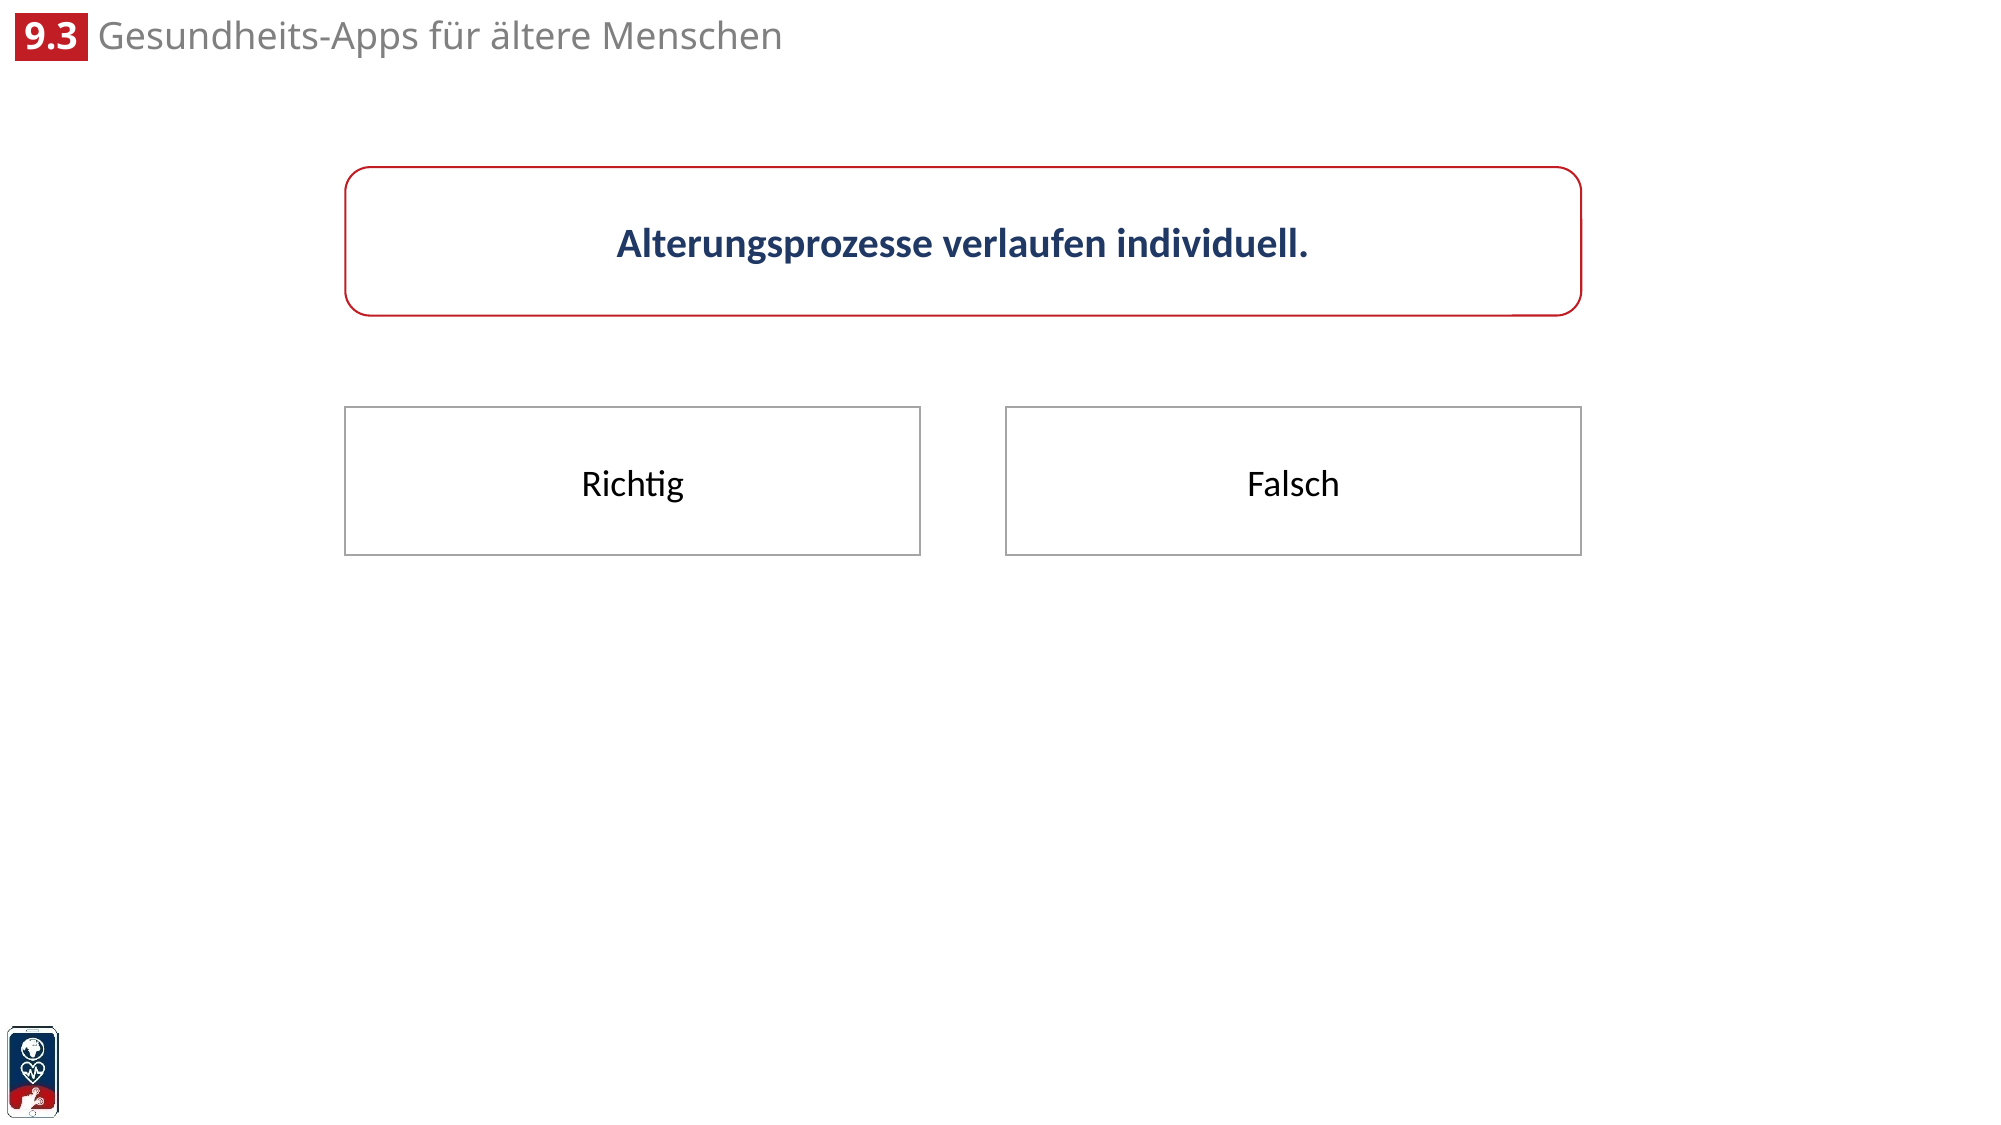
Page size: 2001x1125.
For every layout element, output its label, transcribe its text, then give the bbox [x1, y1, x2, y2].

picture [7, 1026, 59, 1118]
text_box Falsch [1005, 406, 1582, 556]
text_box Alterungsprozesse verlaufen individuell. [344, 166, 1583, 317]
text_box Richtig [344, 406, 921, 556]
